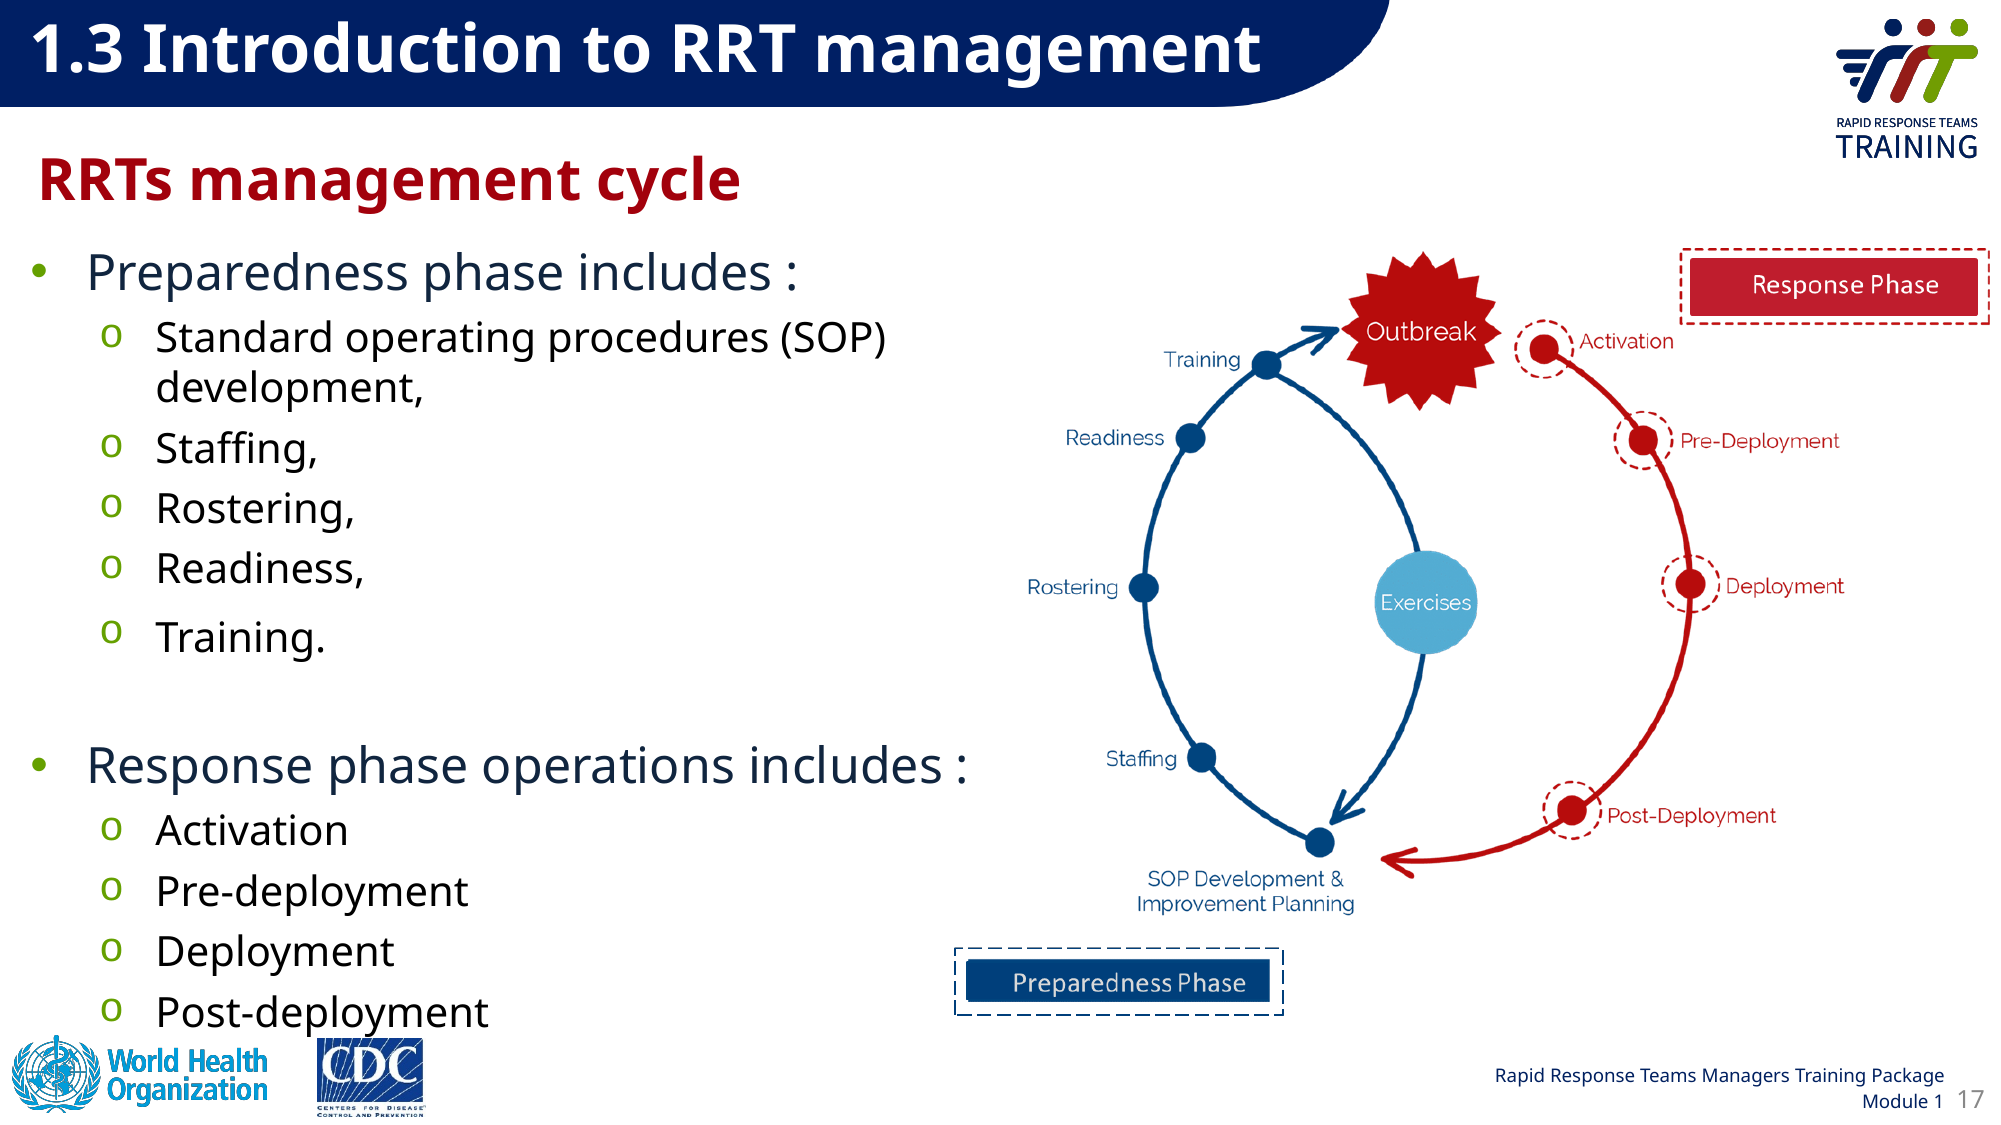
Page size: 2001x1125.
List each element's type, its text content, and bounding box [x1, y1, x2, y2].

text_box Preparedness phase includes : Standard operating procedures (SOP) development, Staffing, Rostering, Readiness, Training. Response phase operations includes : Activation Pre-deployment Deployment Post-deployment [22, 232, 1130, 1125]
picture [12, 1035, 22, 1068]
picture [12, 1083, 22, 1113]
picture [953, 247, 1990, 1017]
text_box 17 [1557, 1075, 1993, 1121]
text_box 1.3 Introduction to RRT management [22, 7, 1534, 110]
text_box RRTs management cycle [22, 134, 1823, 247]
picture [1835, 19, 1978, 167]
picture [0, 0, 1390, 107]
